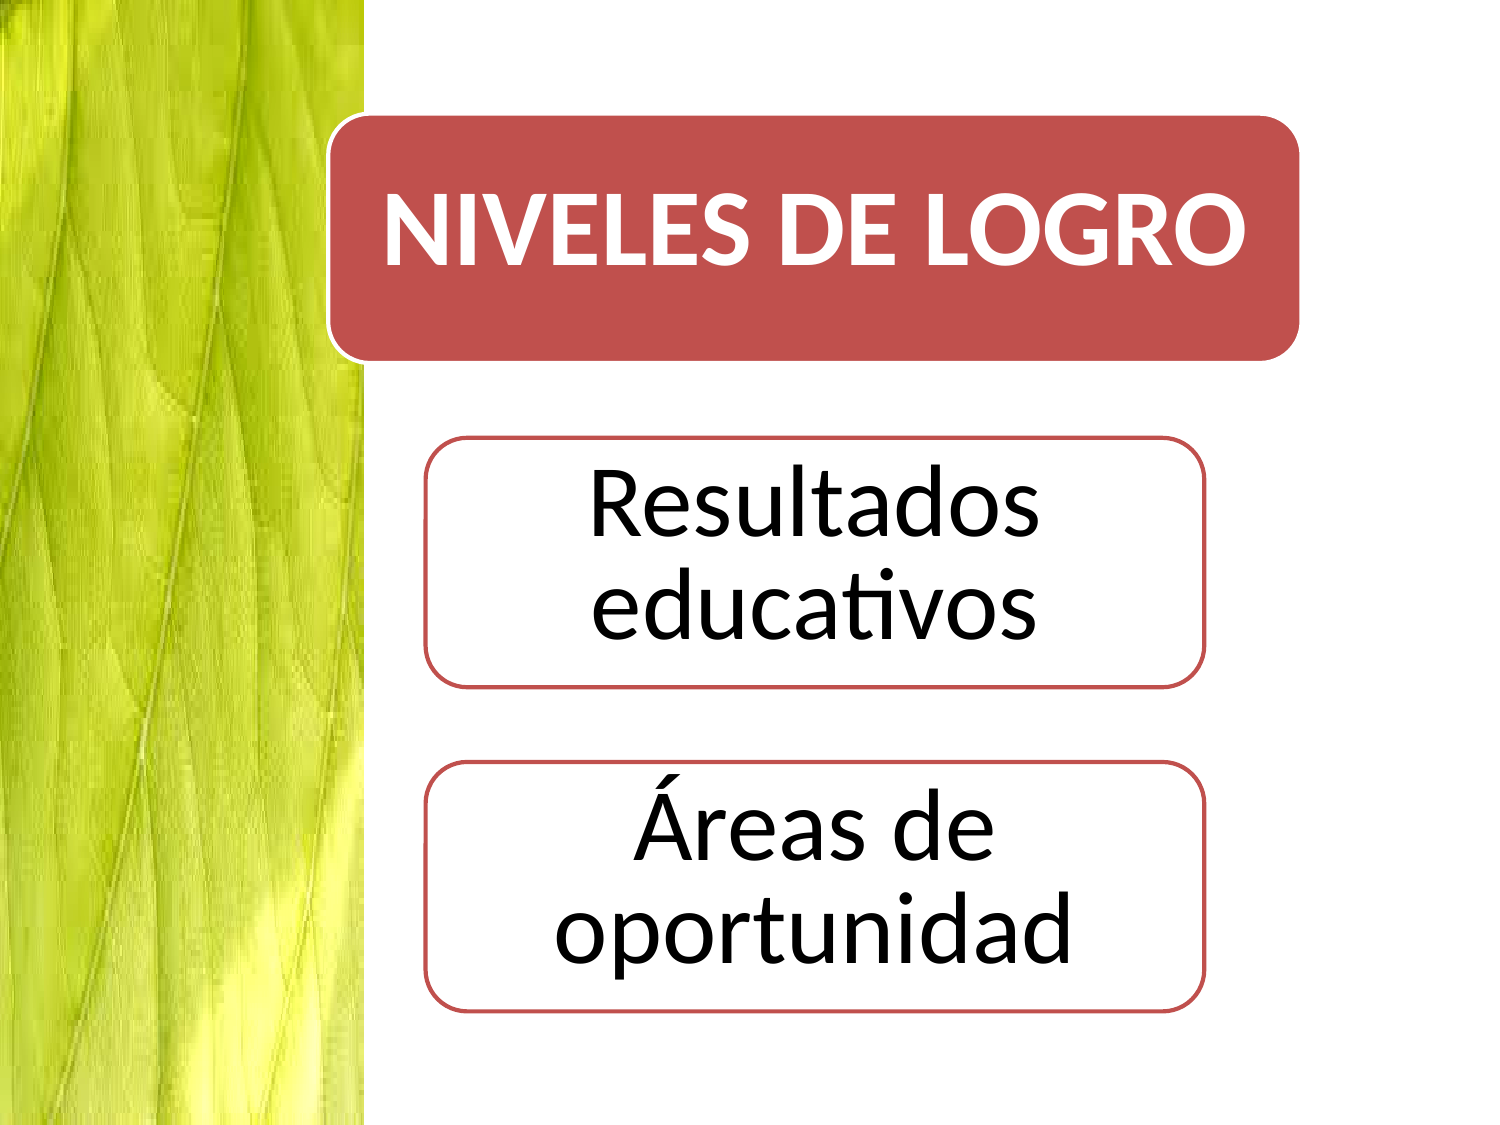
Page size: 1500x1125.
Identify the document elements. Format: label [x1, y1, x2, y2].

text_box [206, 113, 1424, 1012]
picture [0, 0, 364, 1125]
